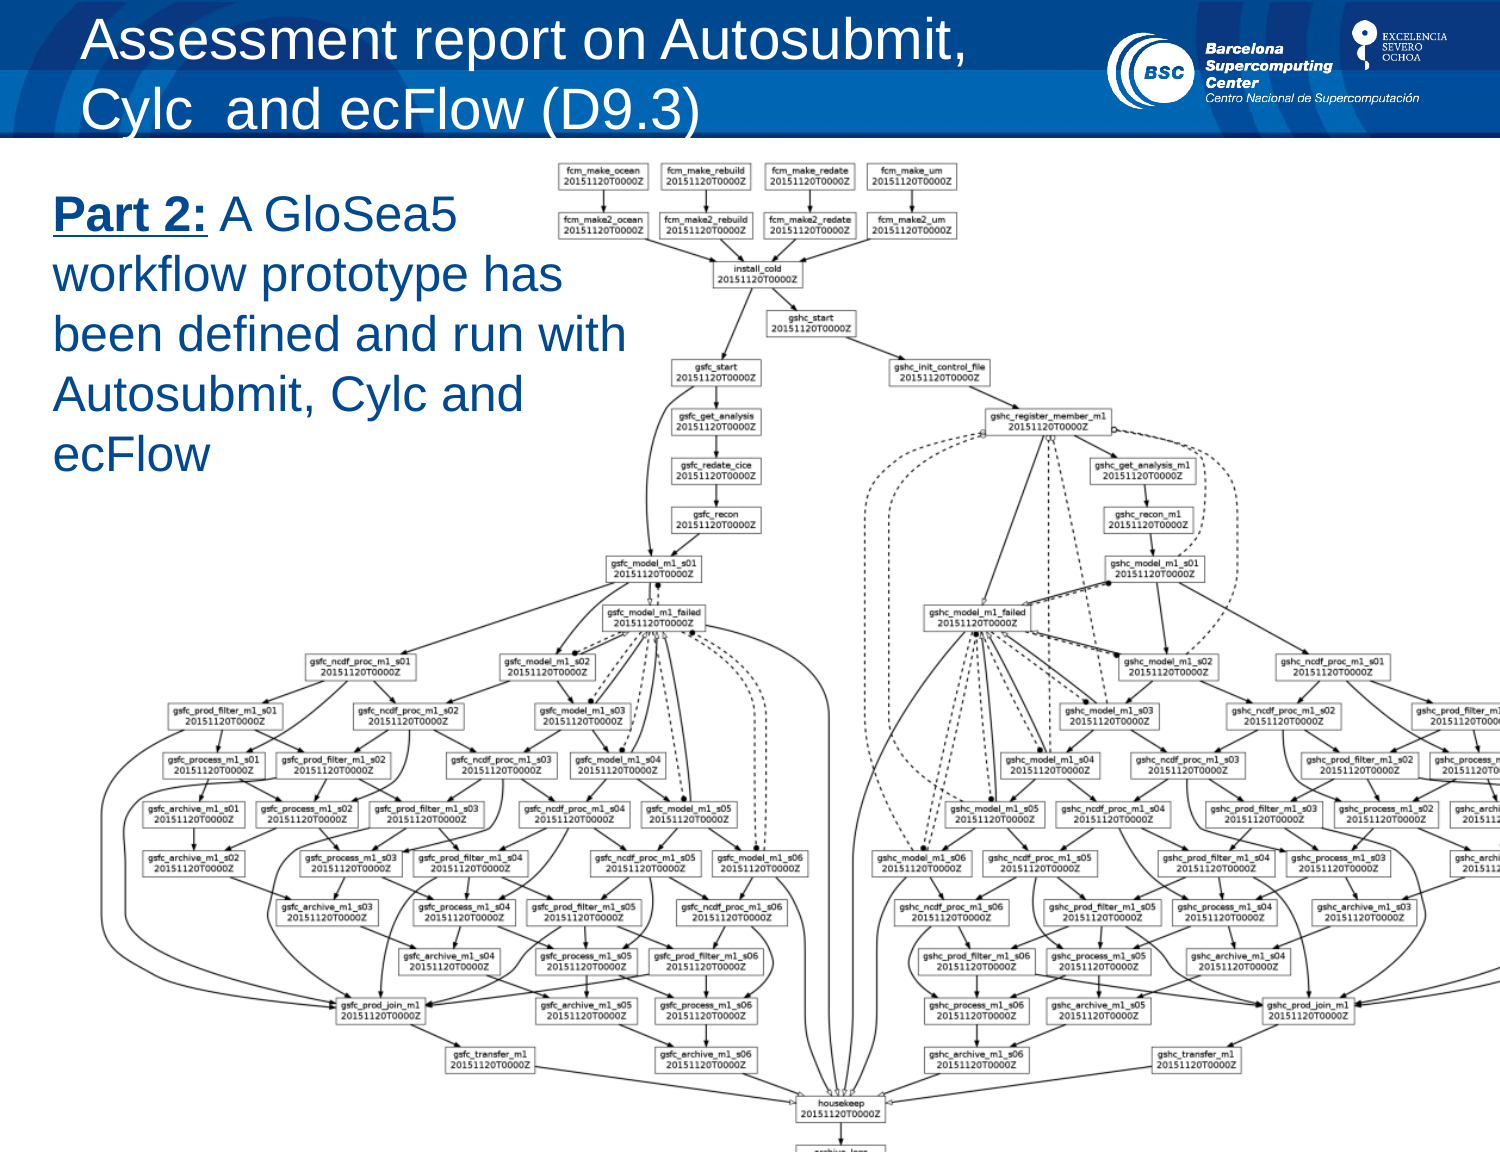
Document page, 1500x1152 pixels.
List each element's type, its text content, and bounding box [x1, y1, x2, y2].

title Assessment report on Autosubmit, Cylc and ecFlow (D9.3) [65, 0, 1081, 101]
picture [0, 0, 1500, 138]
text_box Part 2: A GloSea5 workflow prototype has been defined and run with Autosubmit, Cylc and ecFlow [37, 200, 94, 464]
picture [99, 161, 1500, 1152]
